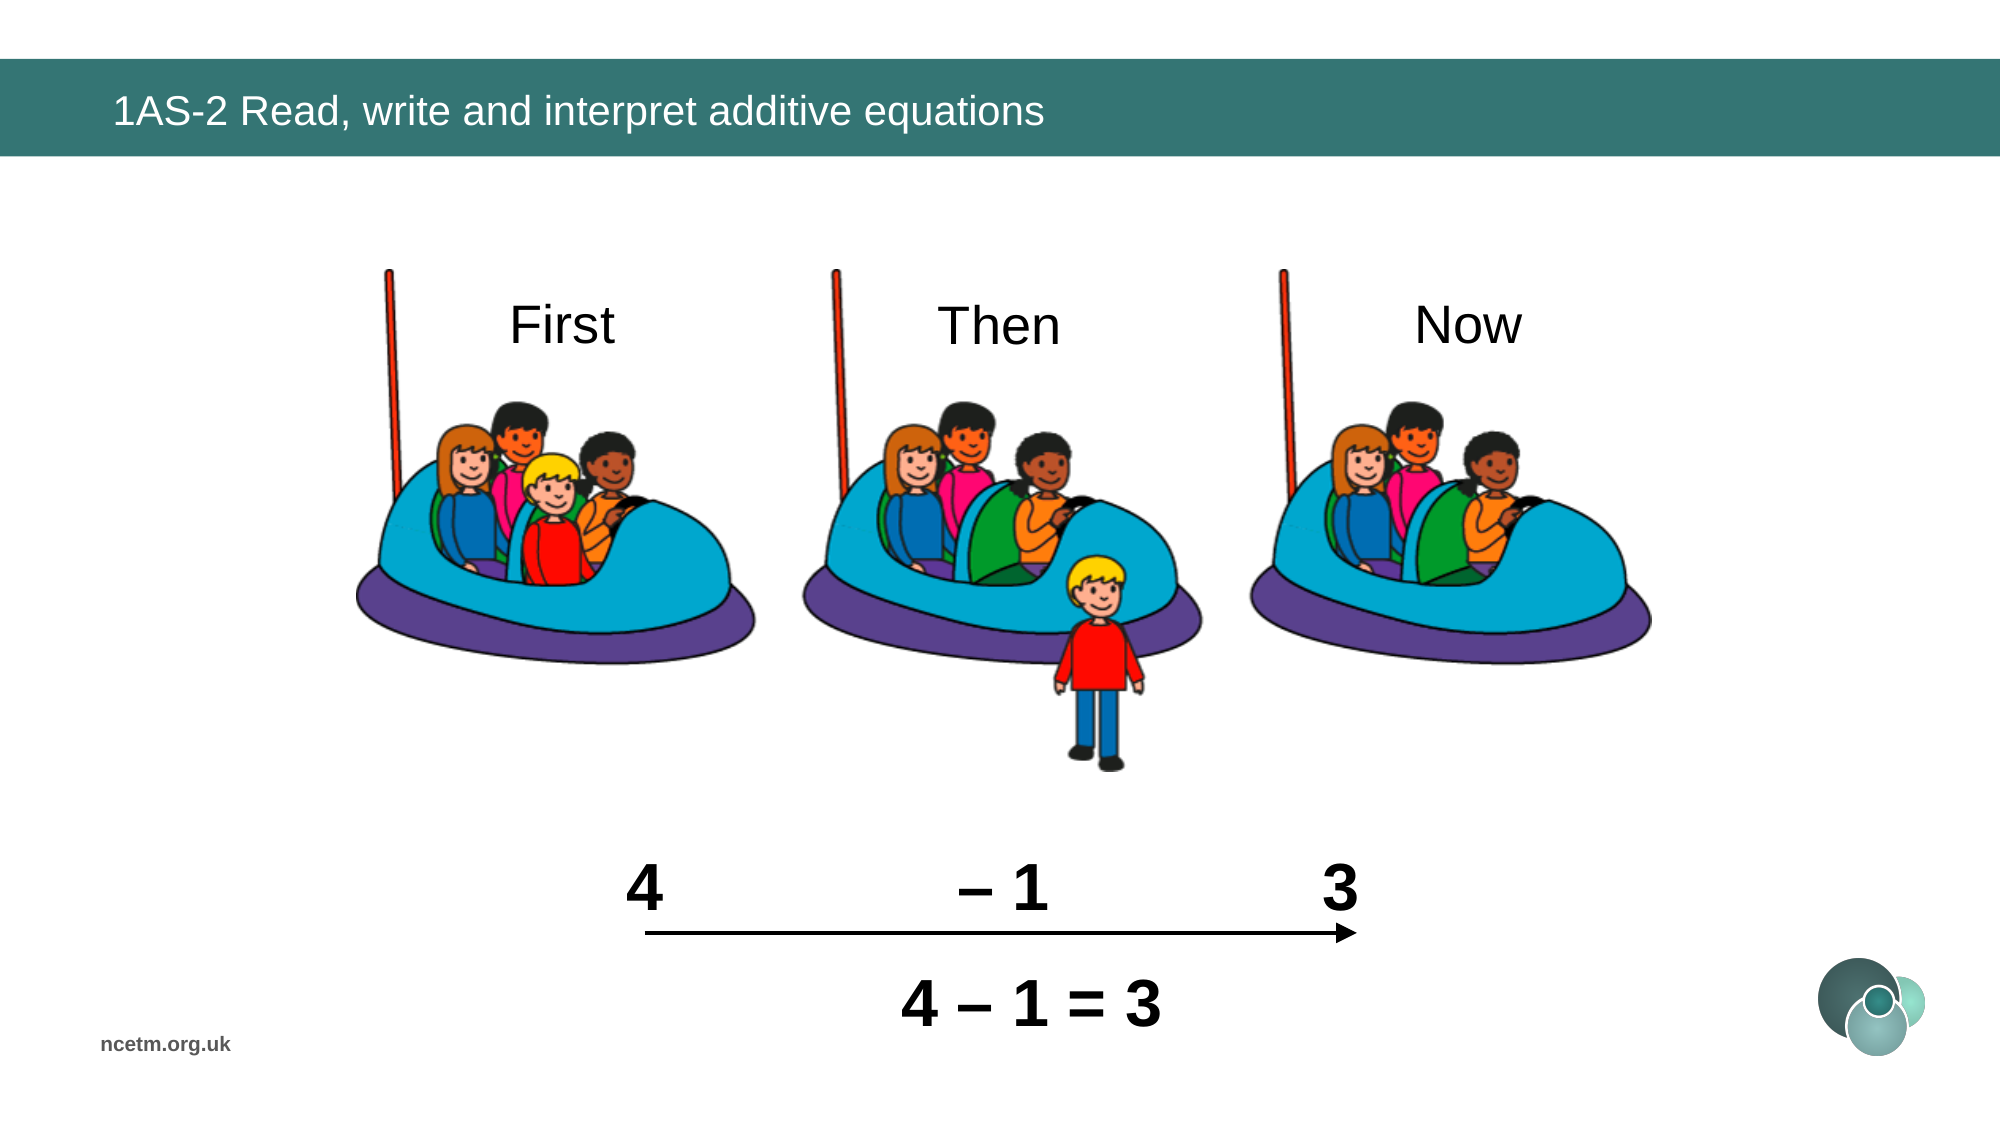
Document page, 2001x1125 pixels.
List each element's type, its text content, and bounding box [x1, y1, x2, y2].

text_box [905, 269, 1095, 373]
text_box 4 [605, 836, 684, 932]
title 1AS-2 Read, write and interpret additive equations [97, 76, 1945, 147]
text_box 3 [1260, 836, 1422, 932]
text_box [468, 268, 658, 372]
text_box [355, 268, 1678, 772]
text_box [1374, 269, 1564, 372]
text_box 4 – 1 = 3 [774, 952, 1289, 1048]
picture [1818, 958, 1925, 1056]
text_box – 1 [922, 836, 1084, 931]
